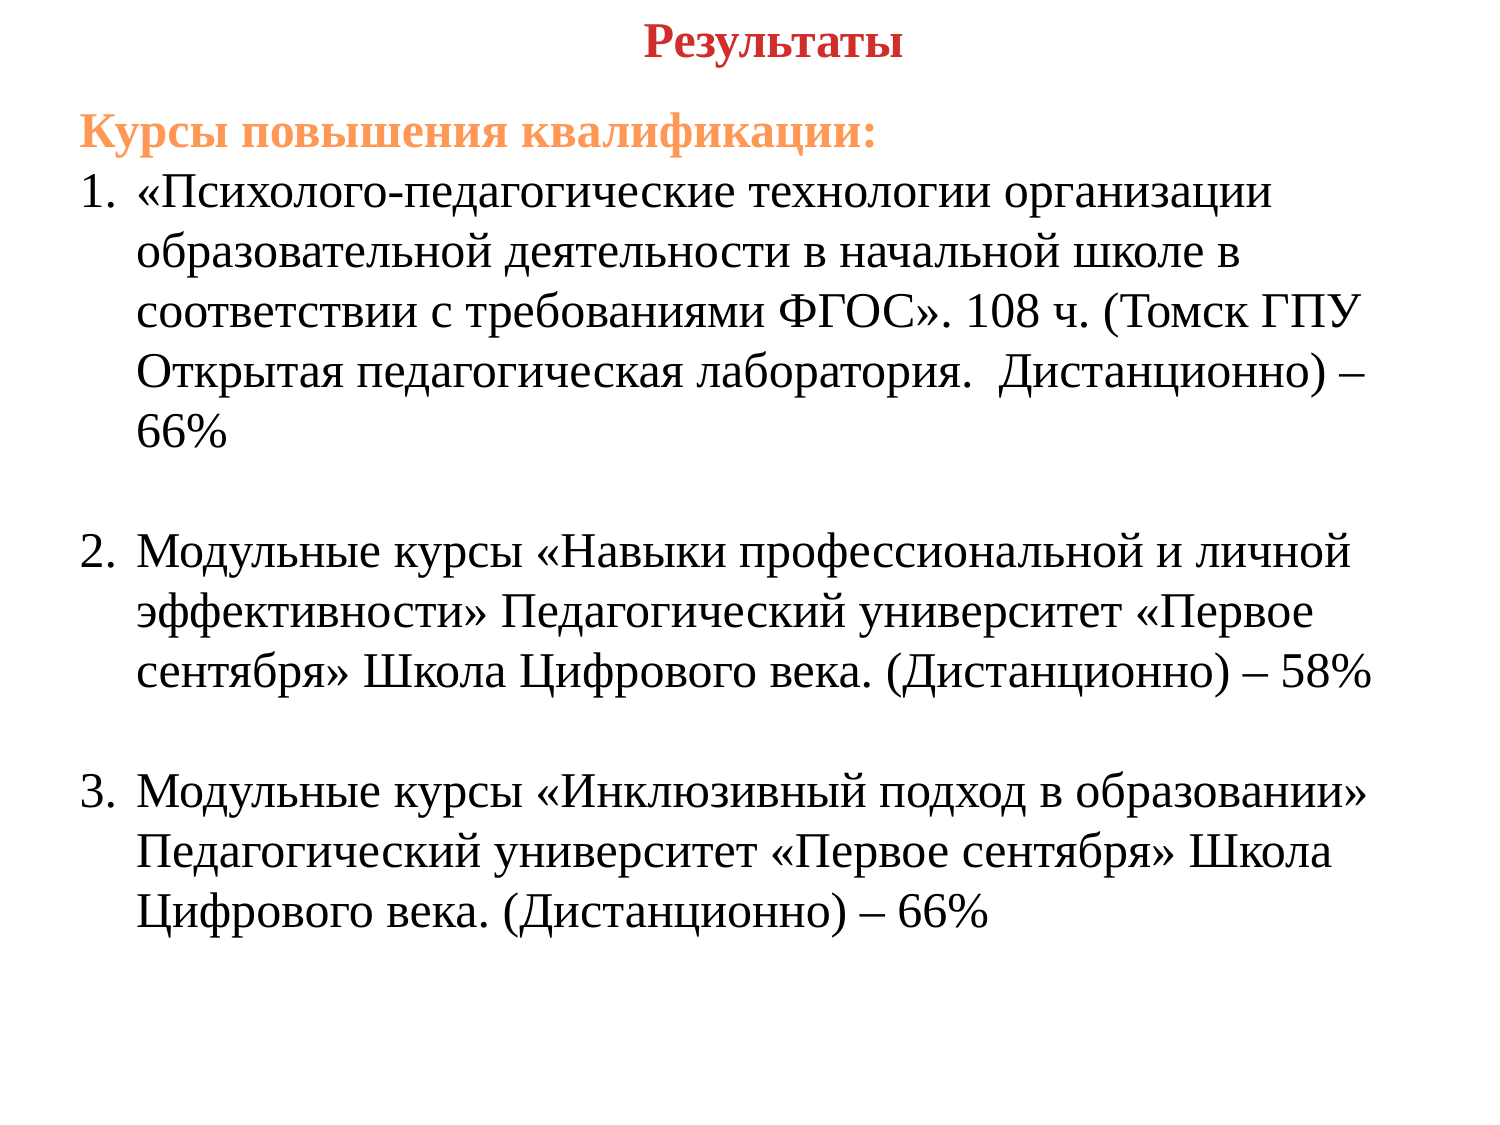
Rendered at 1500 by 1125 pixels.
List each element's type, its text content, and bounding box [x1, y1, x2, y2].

text_box Результаты [135, 0, 1412, 75]
text_box Курсы повышения квалификации: «Психолого-педагогические технологии организации образовательной деятельности в начальной школе в соответствии с требованиями ФГОС». 108 ч. (Томск ГПУ Открытая педагогическая лаборатория. Дистанционно) – 66% Модульные курсы «Навыки профессиональной и личной эффективности» Педагогический университет «Первое сентября» Школа Цифрового века. (Дистанционно) – 58% Модульные курсы «Инклюзивный подход в образовании» Педагогический университет «Первое сентября» Школа Цифрового века. (Дистанционно) – 66% [64, 89, 1424, 1080]
